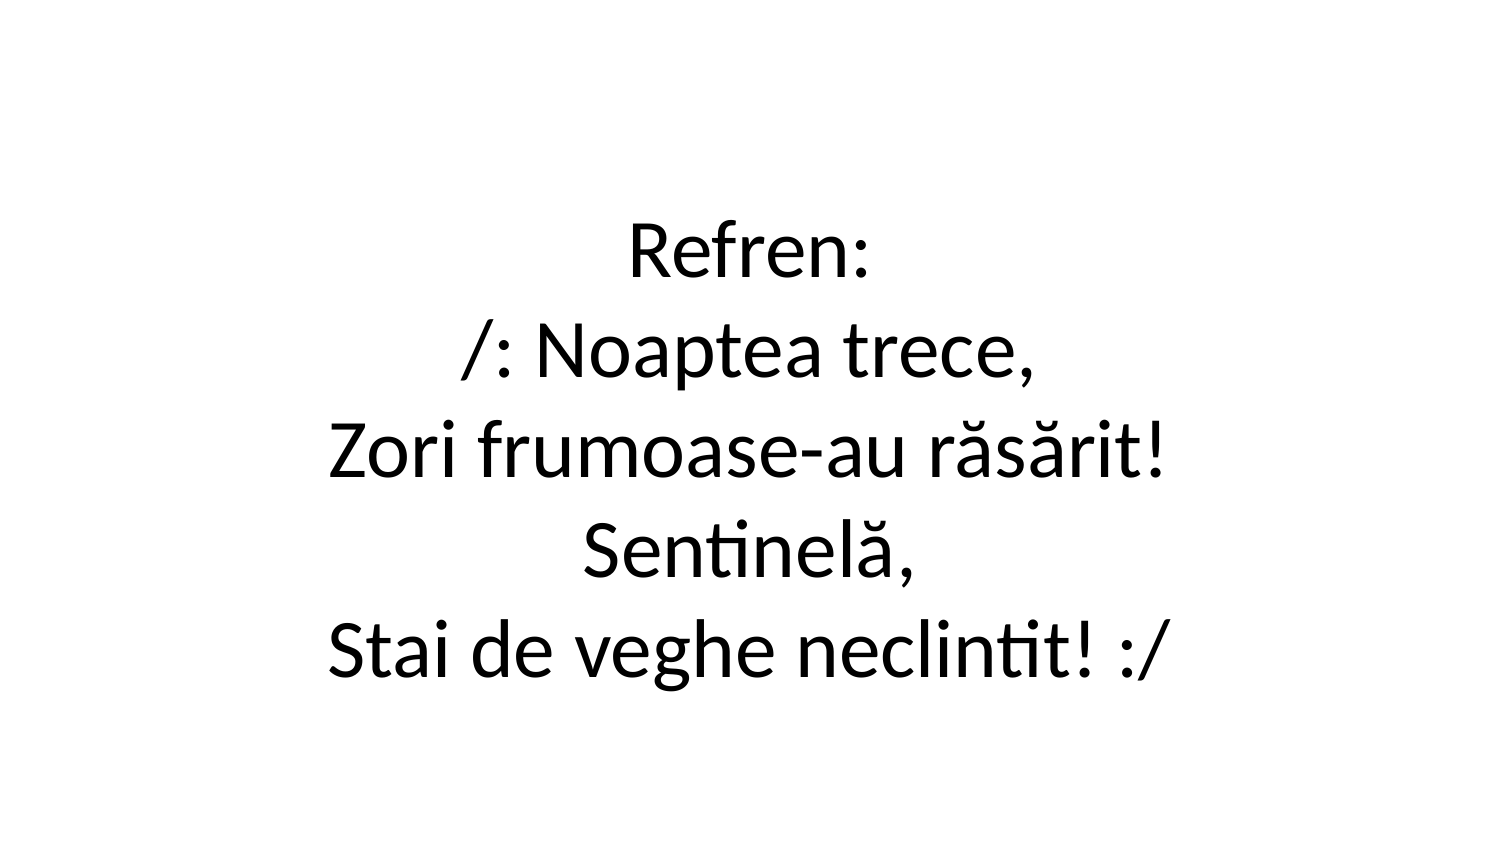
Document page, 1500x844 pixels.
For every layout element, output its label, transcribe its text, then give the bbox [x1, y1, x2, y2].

text_box Refren: /: Noaptea trece, Zori frumoase-au răsărit! Sentinelă, Stai de veghe neclintit! :/ [312, 142, 1188, 702]
